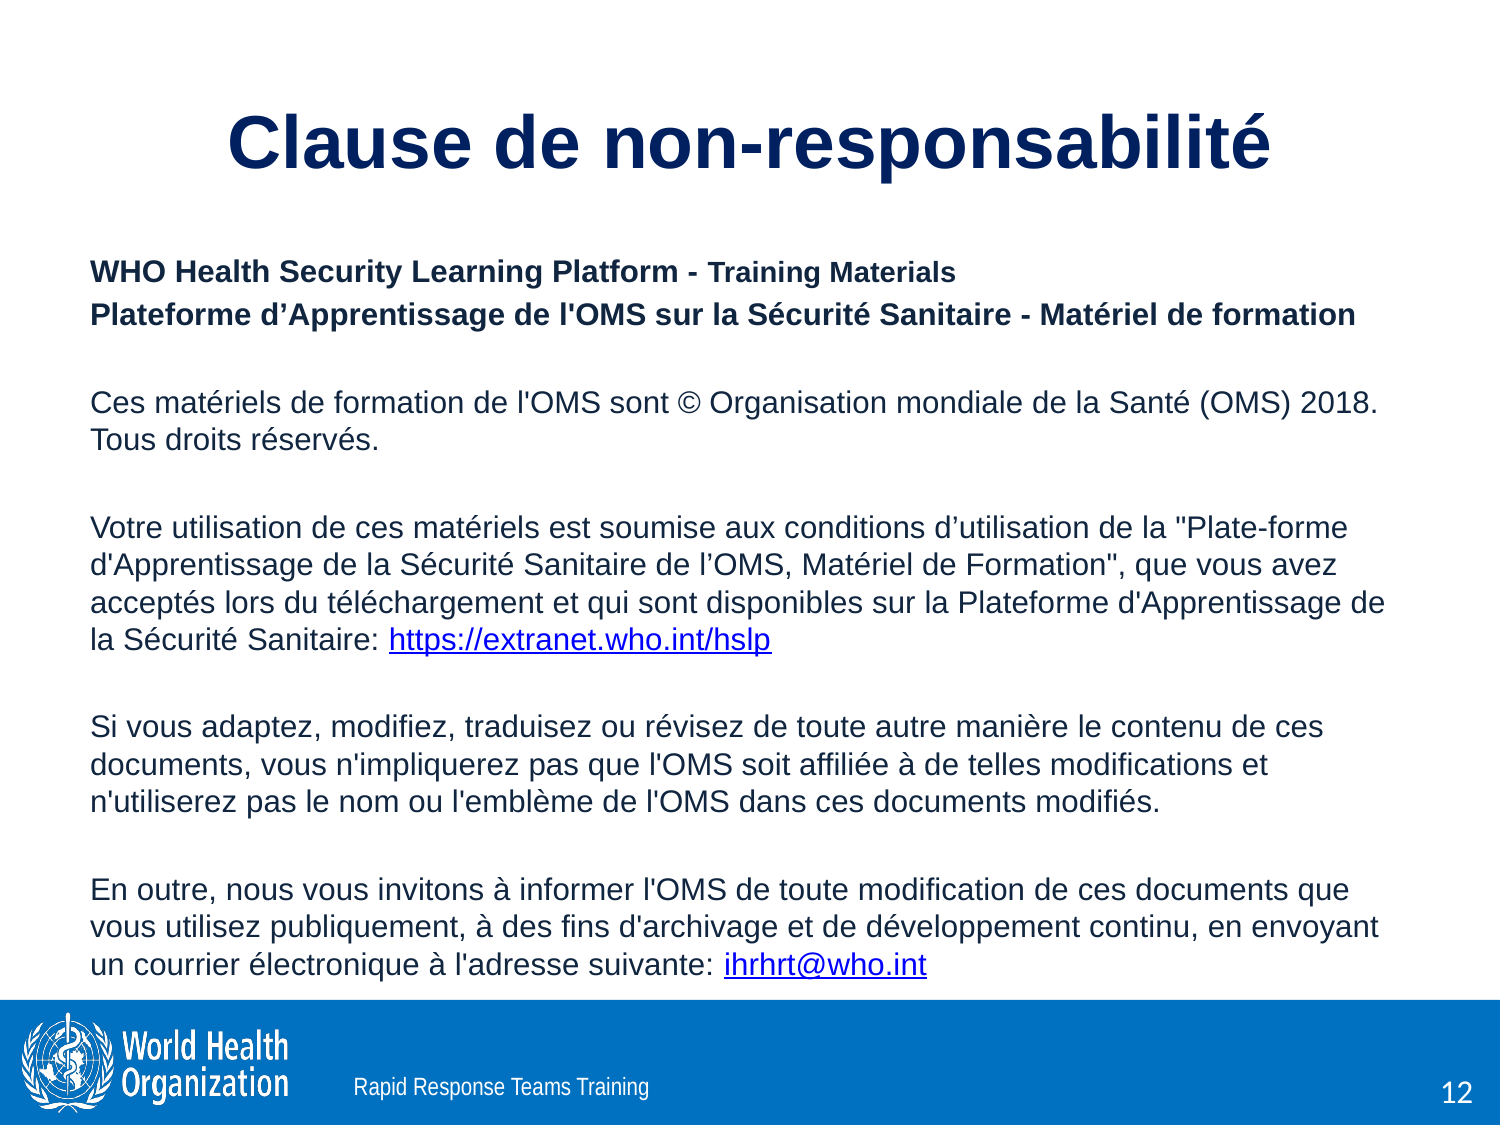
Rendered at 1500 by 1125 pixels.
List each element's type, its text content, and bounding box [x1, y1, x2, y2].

title Clause de non-responsabilité [75, 45, 1425, 233]
picture [21, 1012, 288, 1113]
list WHO Health Security Learning Platform - Training Materials Plateforme d’Apprentissage de l'OMS sur la Sécurité Sanitaire - Matériel de formation Ces matériels de formation de l'OMS sont © Organisation mondiale de la Santé (OMS) 2018. Tous droits réservés. Votre utilisation de ces matériels est soumise aux conditions d’utilisation de la "Plate-forme d'Apprentissage de la Sécurité Sanitaire de l’OMS, Matériel de Formation", que vous avez acceptés lors du téléchargement et qui sont disponibles sur la Plateforme d'Apprentissage de la Sécurité Sanitaire: https://extranet.who.int/hslp Si vous adaptez, modifiez, traduisez ou révisez de toute autre manière le contenu de ces documents, vous n'impliquerez pas que l'OMS soit affiliée à de telles modifications et n'utiliserez pas le nom ou l'emblème de l'OMS dans ces documents modifiés. En outre, nous vous invitons à informer l'OMS de toute modification de ces documents que vous utilisez publiquement, à des fins d'archivage et de développement continu, en envoyant un courrier électronique à l'adresse suivante: ihrhrt@who.int [75, 243, 1425, 986]
